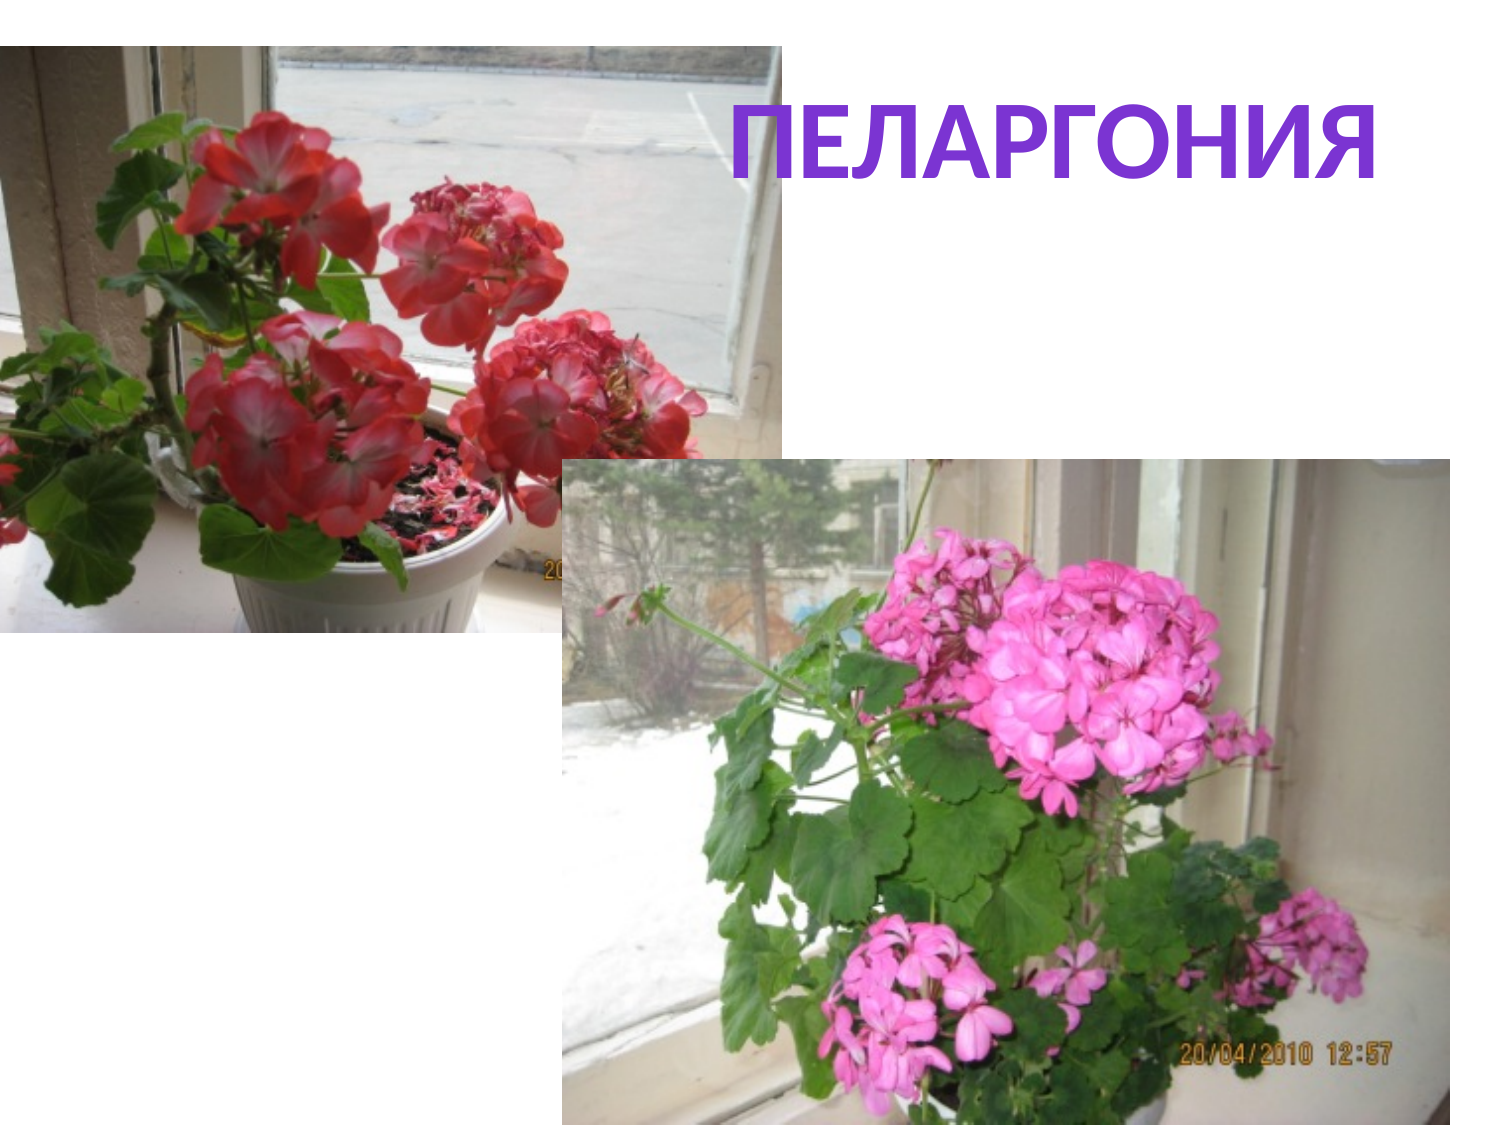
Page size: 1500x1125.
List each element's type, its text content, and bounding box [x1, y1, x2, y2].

picture [562, 459, 1451, 1125]
text_box Пеларгония [785, 58, 1475, 209]
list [0, 46, 782, 633]
